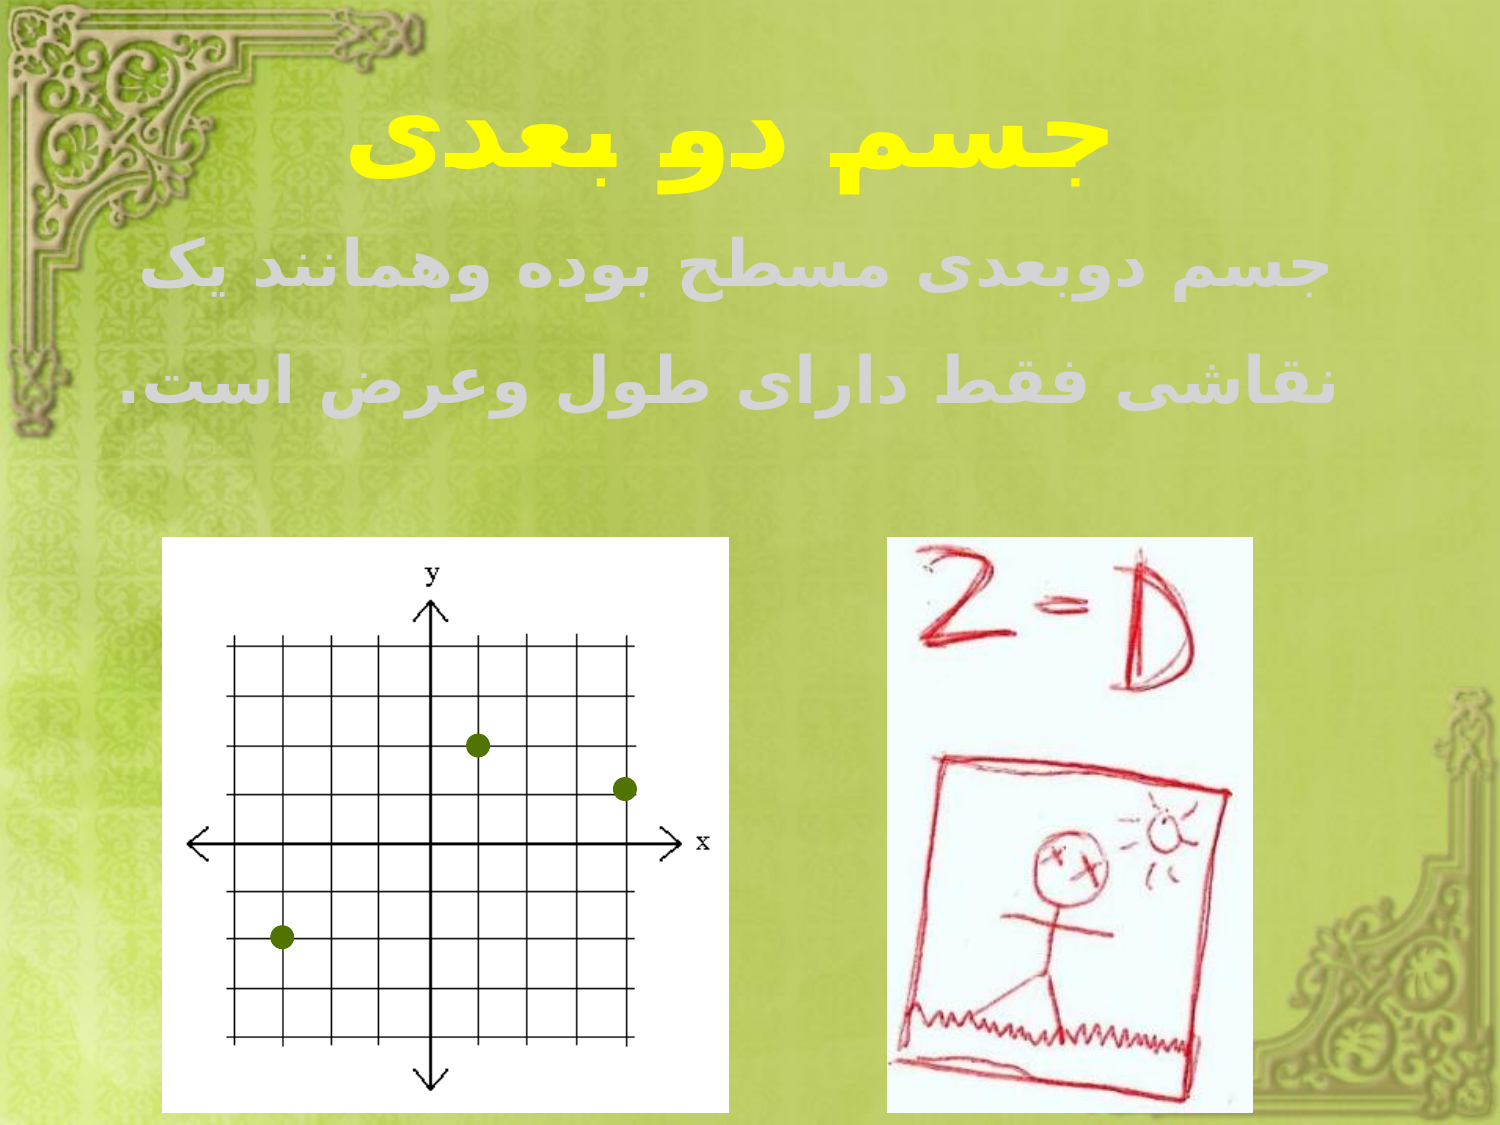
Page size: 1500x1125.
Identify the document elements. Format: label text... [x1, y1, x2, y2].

list جسم دوبعدی مسطح بوده وهمانند یک نقاشی فقط دارای طول وعرض است. [61, 175, 1413, 526]
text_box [162, 537, 729, 1113]
picture [0, 0, 1500, 1125]
title جسم دو بعدی [75, 9, 1427, 198]
